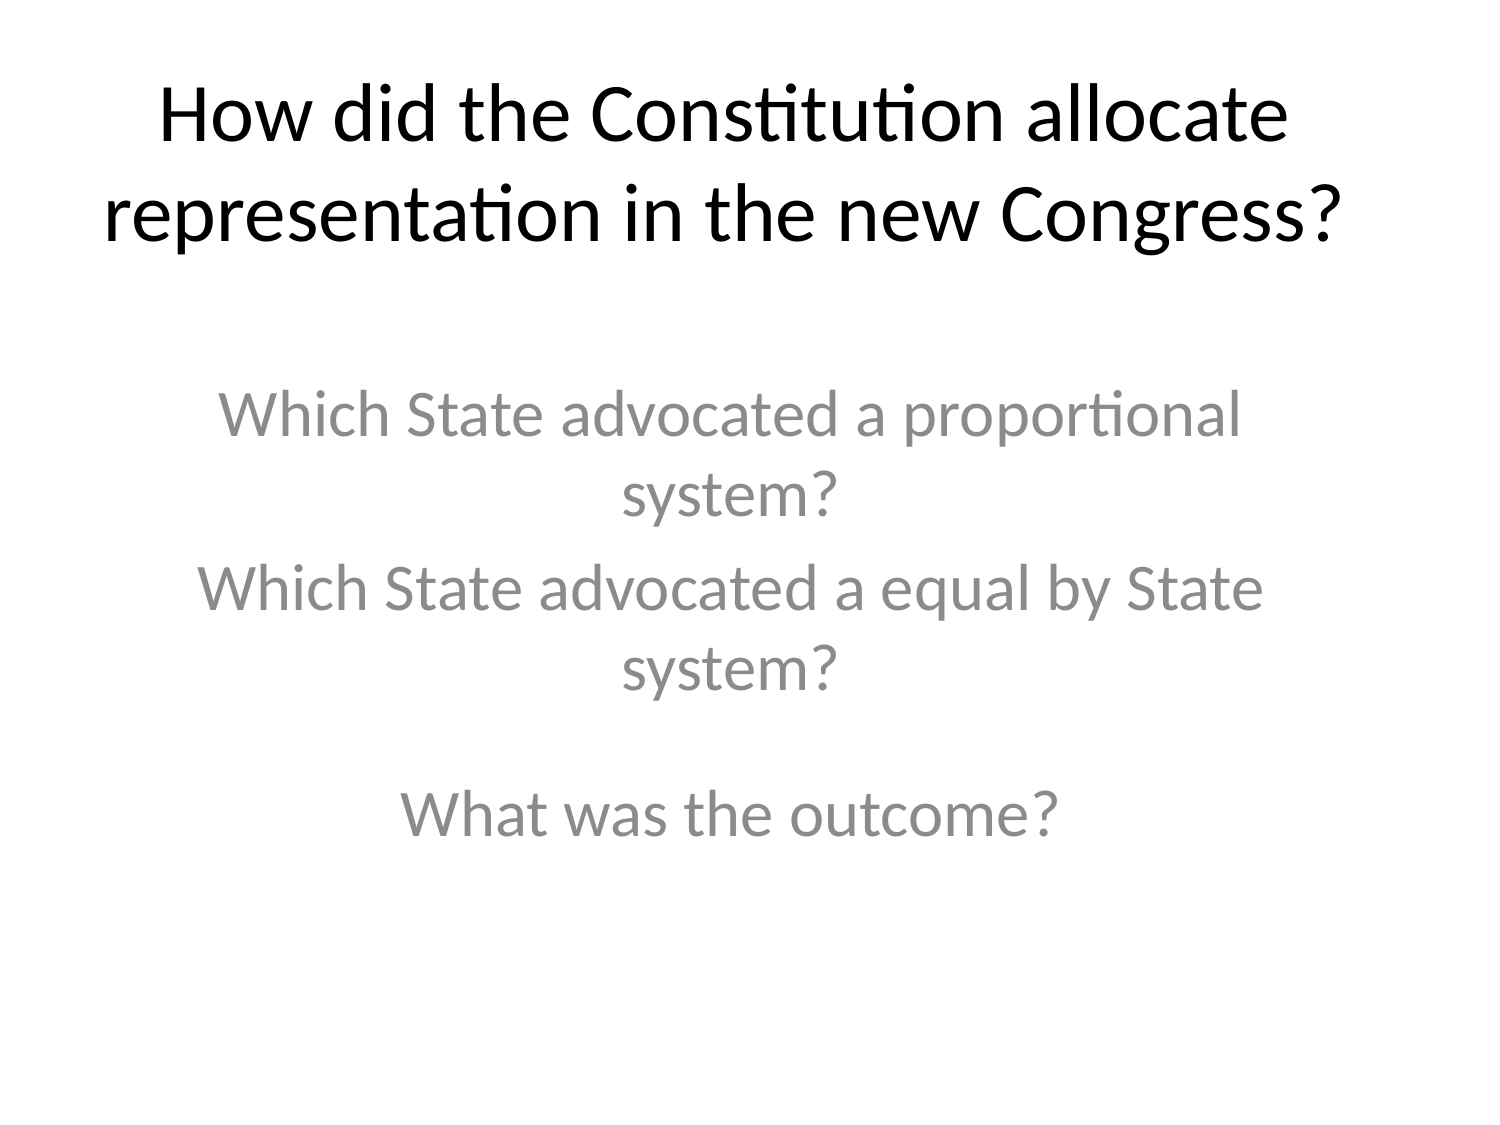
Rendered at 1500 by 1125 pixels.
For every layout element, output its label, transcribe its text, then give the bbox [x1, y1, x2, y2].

title How did the Constitution allocate representation in the new Congress? [87, 37, 1363, 279]
subtitle Which State advocated a proportional system? Which State advocated a equal by State system? [125, 362, 1338, 762]
text_box What was the outcome? [124, 762, 1338, 963]
